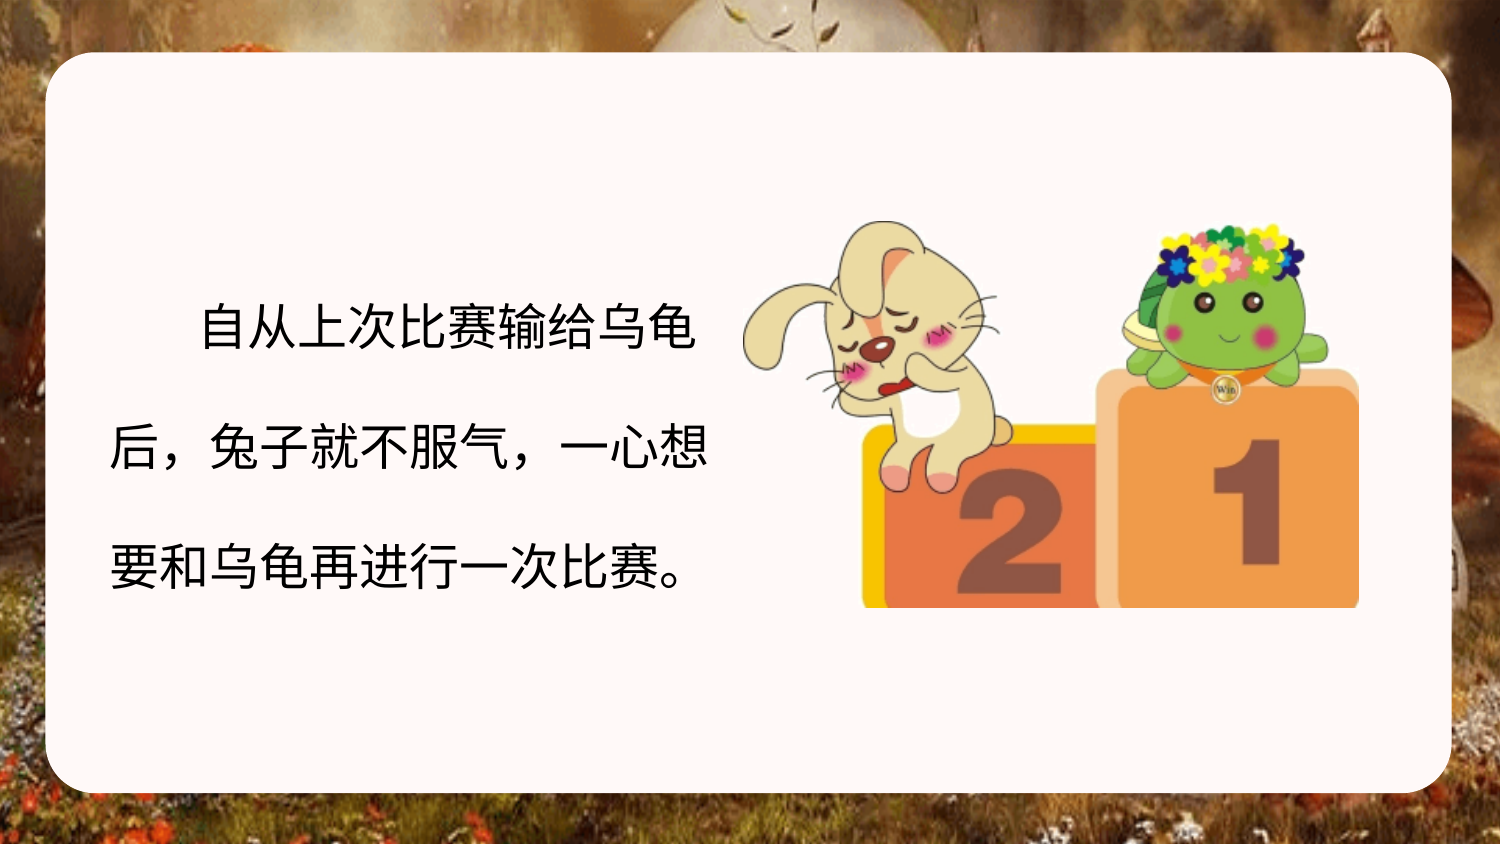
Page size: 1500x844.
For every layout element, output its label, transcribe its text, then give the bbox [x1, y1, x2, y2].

text_box 自从上次比赛输给乌龟后，兔子就不服气，一心想要和乌龟再进行一次比赛。 [97, 229, 743, 601]
picture [0, 0, 1500, 844]
